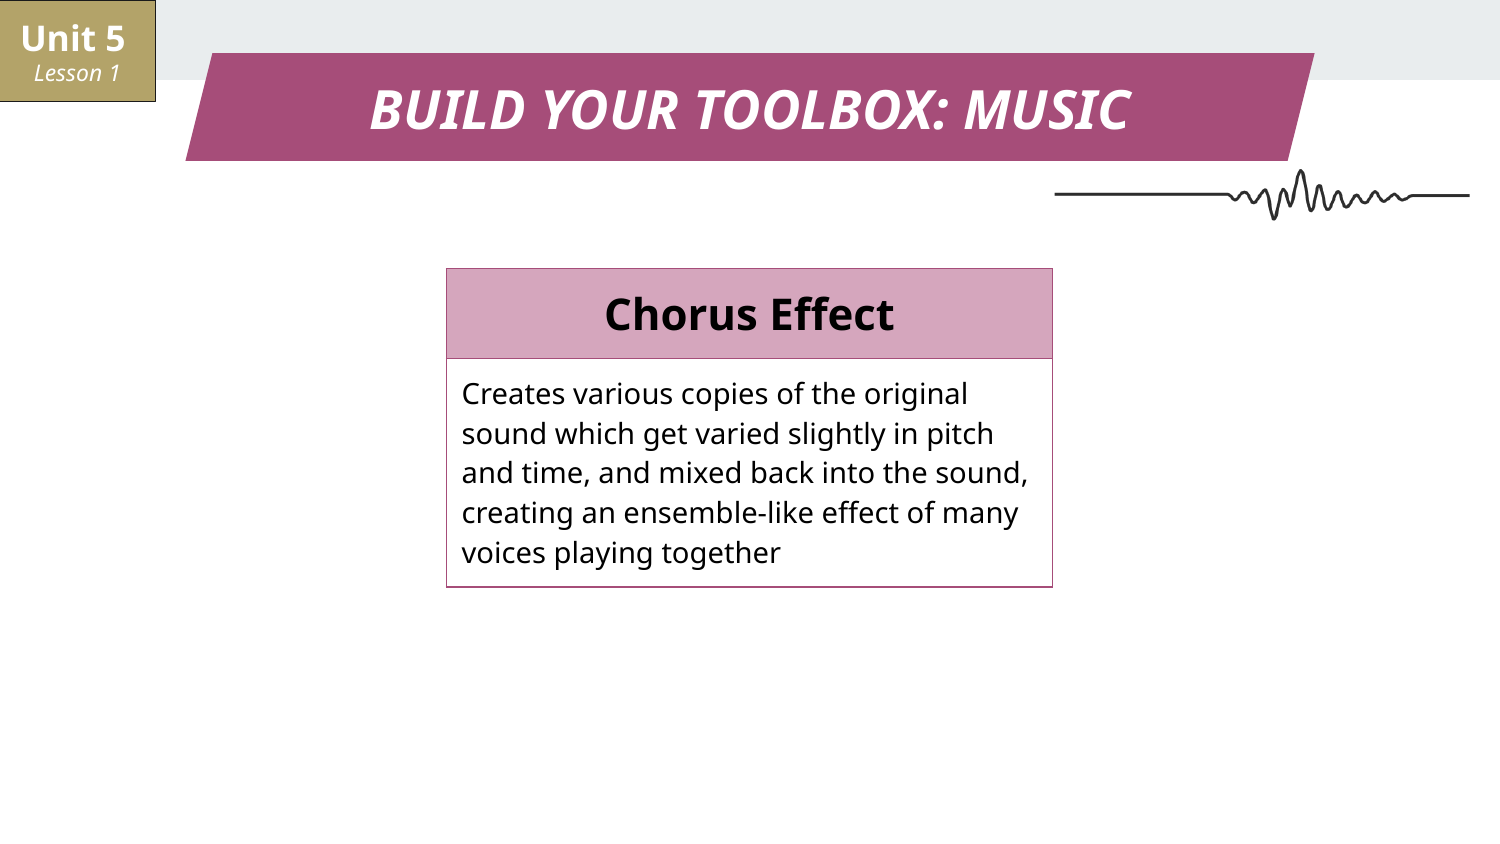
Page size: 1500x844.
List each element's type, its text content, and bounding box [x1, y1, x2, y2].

text_box Unit 5 Lesson 1 [0, 0, 156, 102]
text_box [185, 155, 1290, 161]
picture [1054, 160, 1470, 224]
text_box BUILD YOUR TOOLBOX: MUSIC [59, 60, 1457, 155]
text_box [210, 53, 1315, 60]
table_cell Creates various copies of the original sound which get varied slightly in pitch and time, and mixed back into the sound, creating an ensemble-like effect of many voices playing together [447, 359, 1052, 586]
table_header Chorus Effect [447, 269, 1052, 358]
